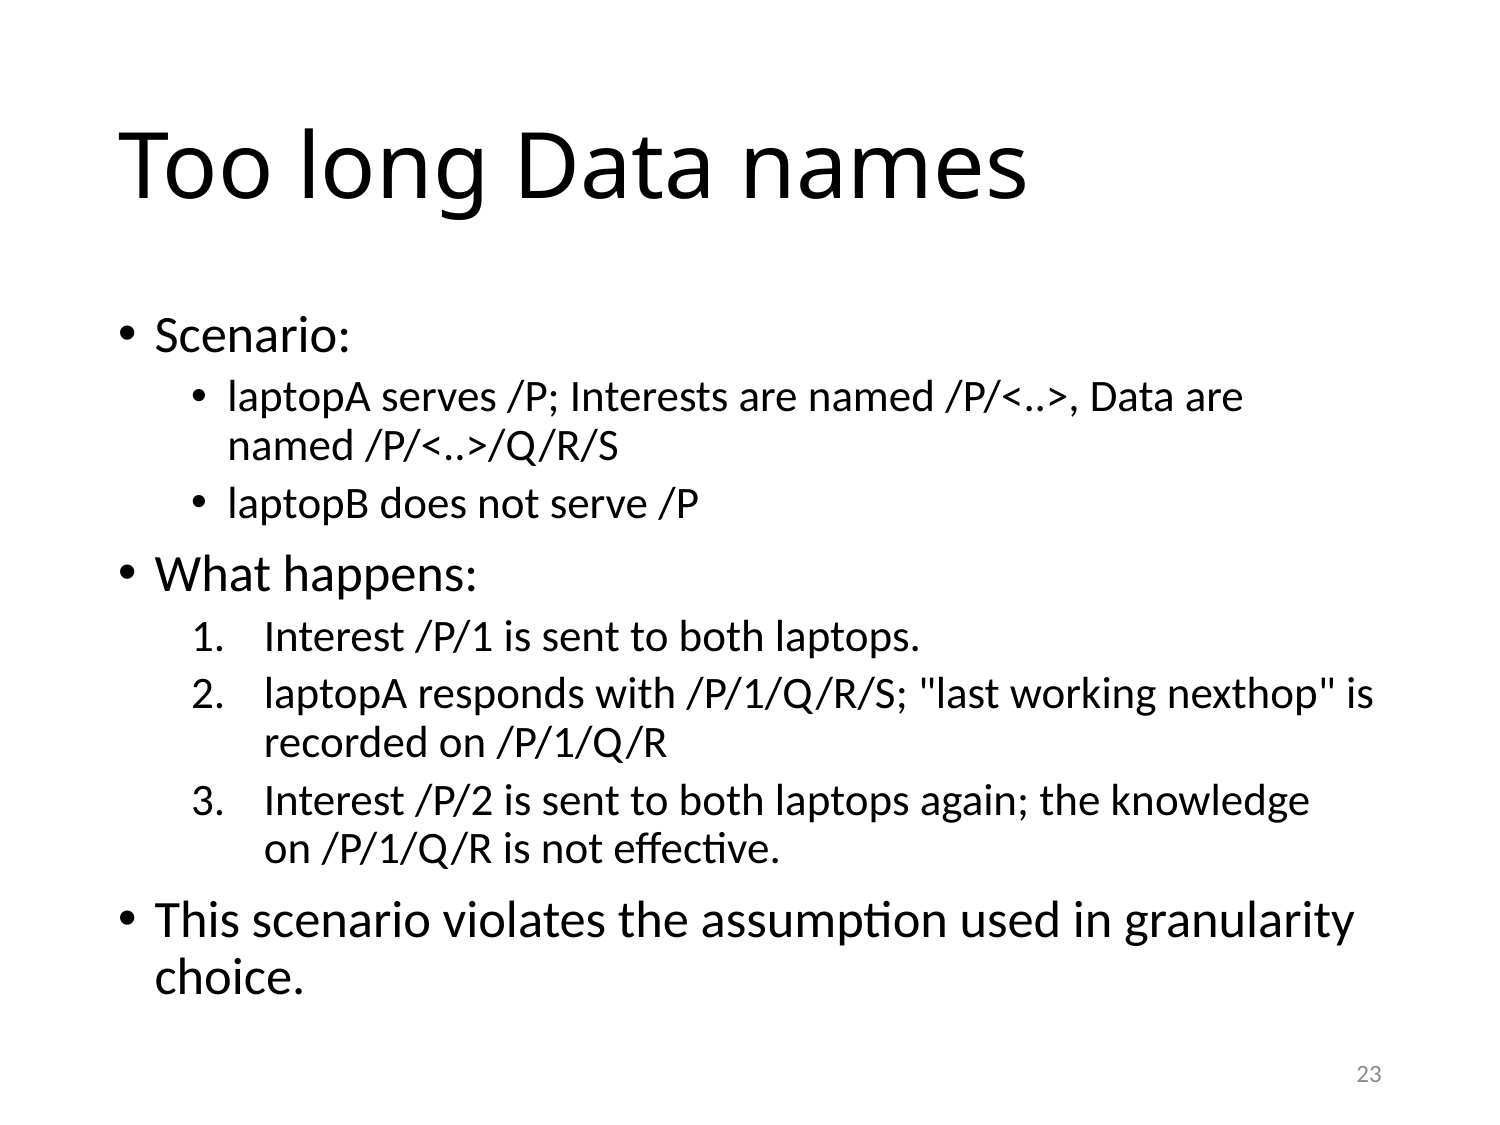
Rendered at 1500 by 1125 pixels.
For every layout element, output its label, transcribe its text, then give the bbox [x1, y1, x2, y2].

slide_number 23 [1059, 1042, 1397, 1103]
list Scenario: laptopA serves /P; Interests are named /P/<..>, Data are named /P/<..>/Q/R/S laptopB does not serve /P What happens: Interest /P/1 is sent to both laptops. laptopA responds with /P/1/Q/R/S; "last working nexthop" is recorded on /P/1/Q/R Interest /P/2 is sent to both laptops again; the knowledge on /P/1/Q/R is not effective. This scenario violates the assumption used in granularity choice. [103, 299, 1397, 1014]
title Too long Data names [103, 59, 1397, 278]
